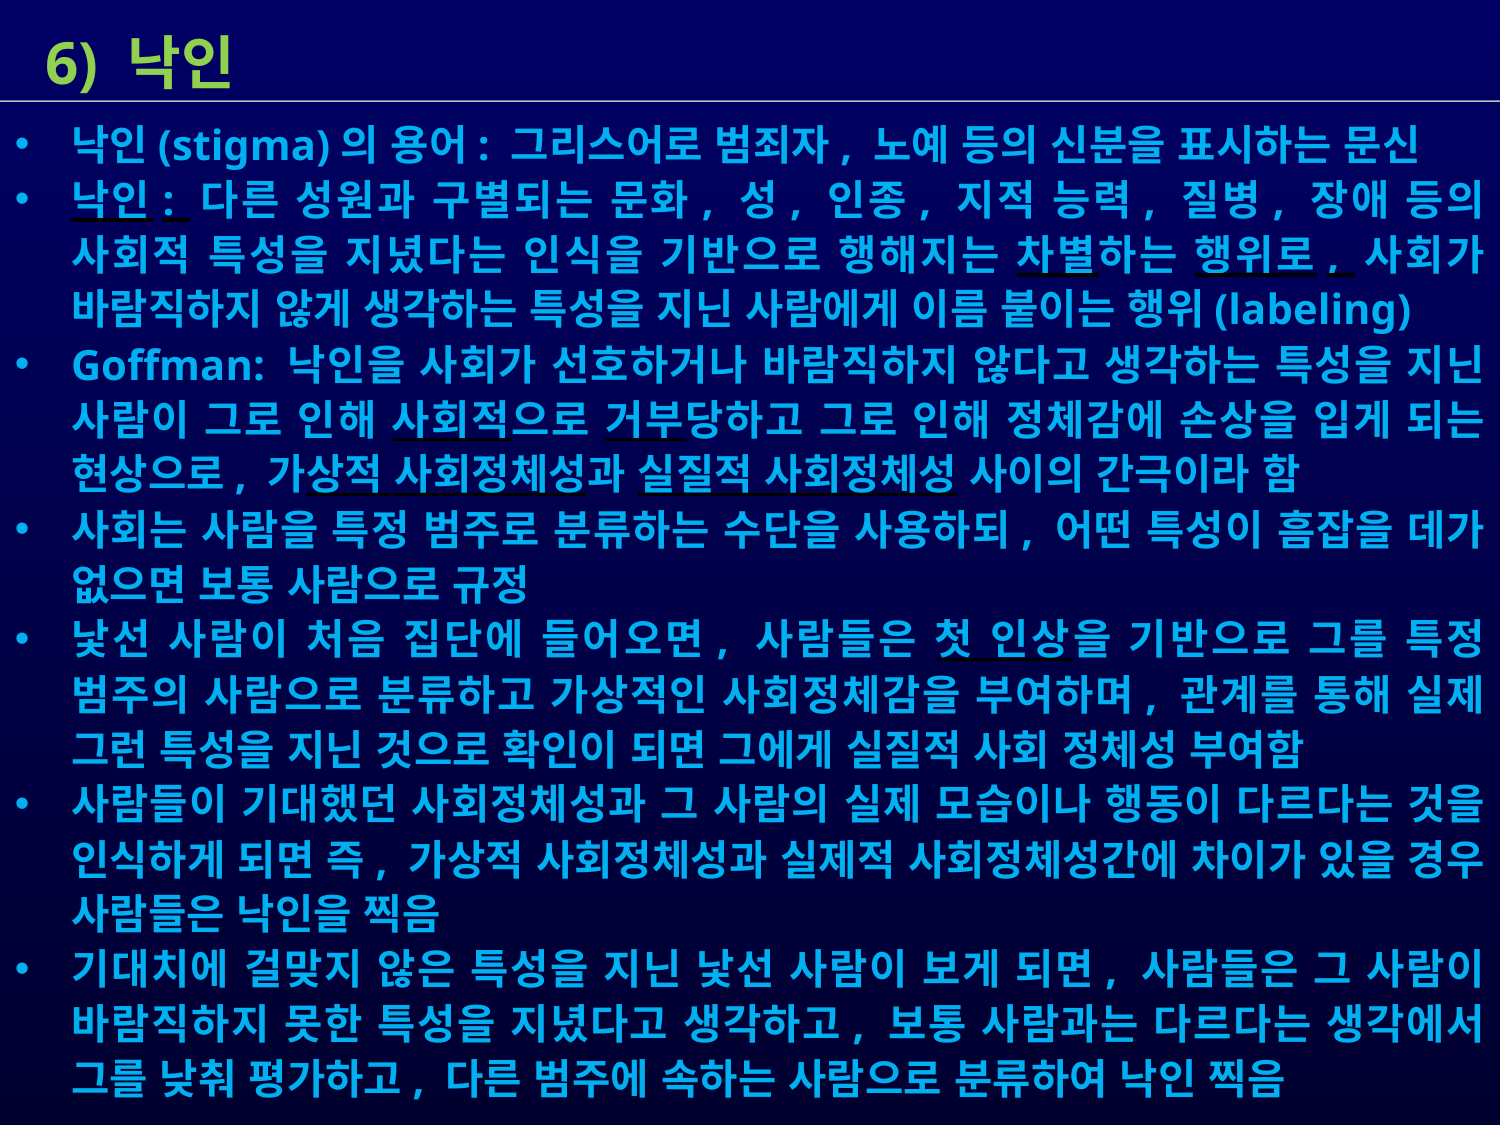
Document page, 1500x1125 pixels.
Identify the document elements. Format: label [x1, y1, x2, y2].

text_box [0, 18, 1500, 1115]
